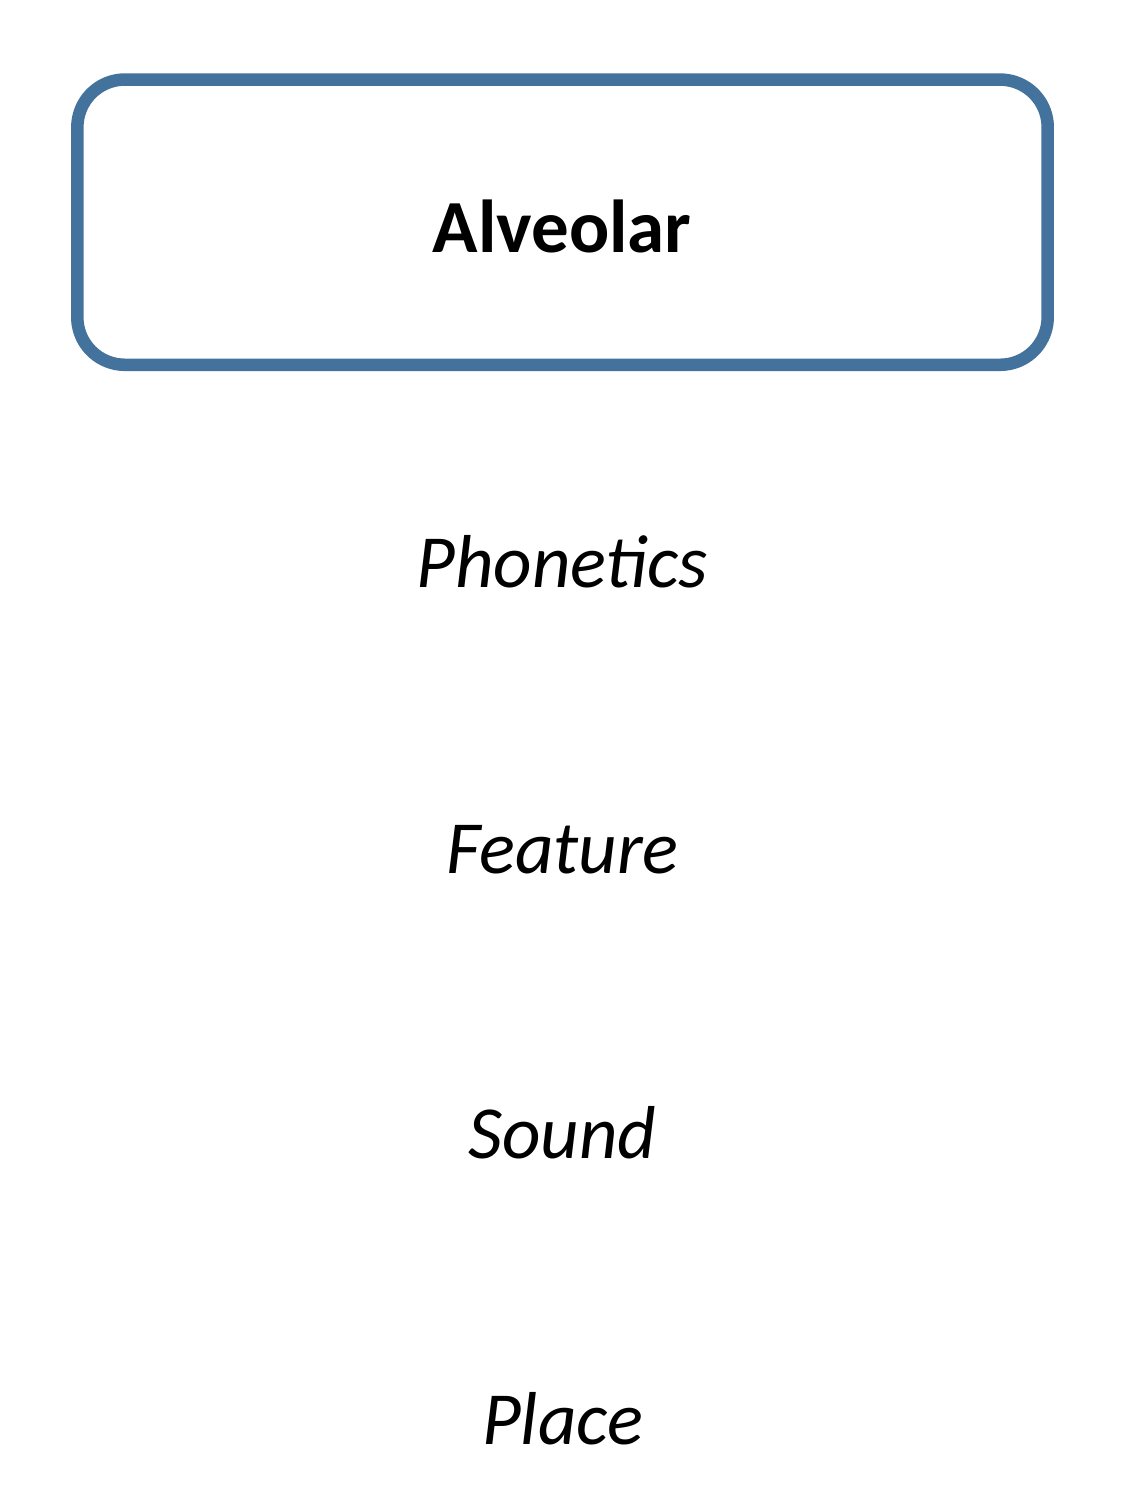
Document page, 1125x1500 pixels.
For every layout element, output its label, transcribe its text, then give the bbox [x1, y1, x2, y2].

list Phonetics Feature Sound Place [77, 399, 1048, 1352]
text_box Alveolar [76, 78, 1049, 366]
